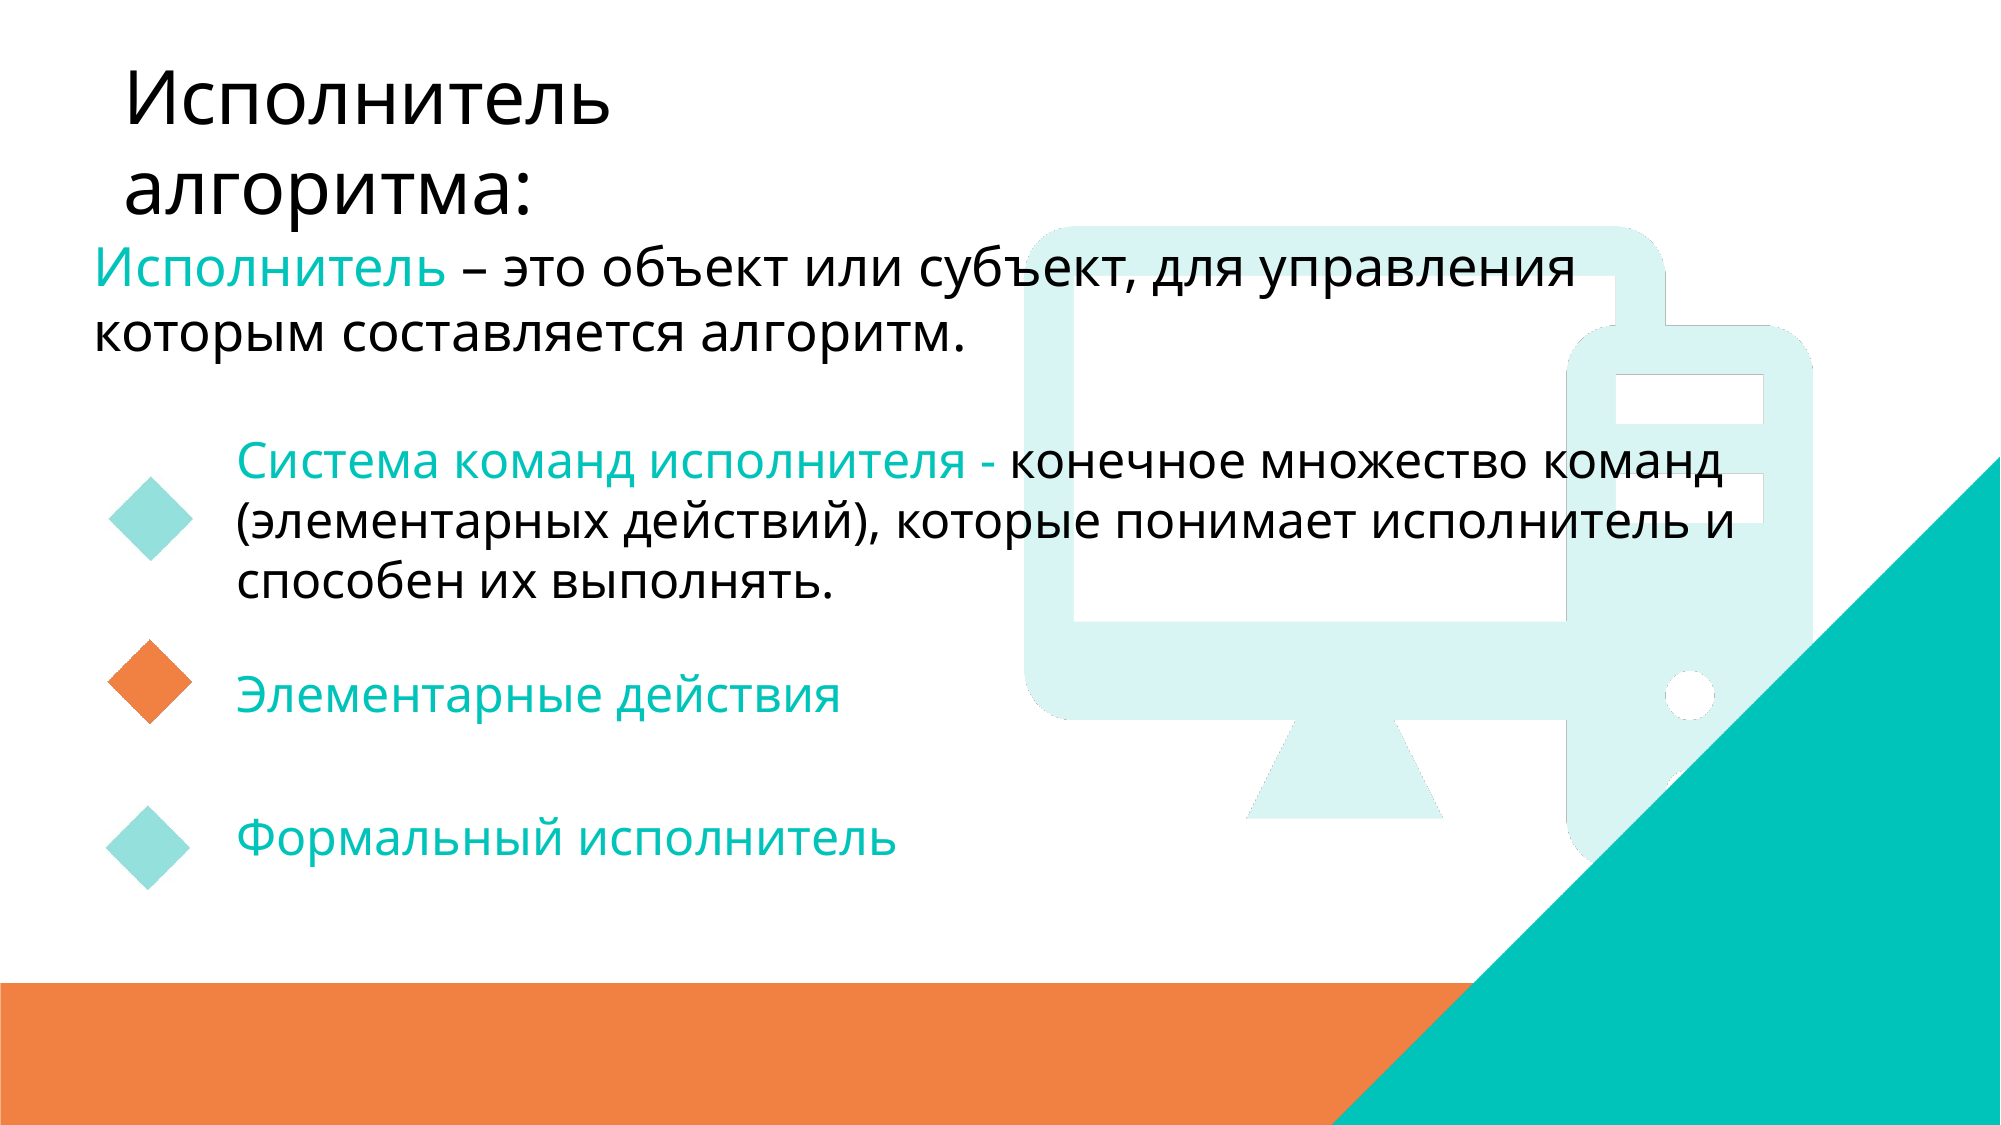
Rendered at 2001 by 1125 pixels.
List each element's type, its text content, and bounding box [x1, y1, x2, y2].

text_box Исполнитель – это объект или субъект, для управления которым составляется алгоритм. [78, 224, 1786, 370]
picture [108, 476, 193, 561]
picture [0, 226, 2000, 1125]
picture [107, 639, 192, 724]
text_box Исполнитель алгоритма: [108, 42, 990, 224]
picture [105, 805, 190, 890]
text_box Система команд исполнителя - конечное множество команд (элементарных действий), которые понимает исполнитель и способен их выполнять. [221, 421, 1024, 616]
text_box Элементарные действия [221, 655, 1024, 730]
text_box Формальный исполнитель [221, 798, 1229, 873]
